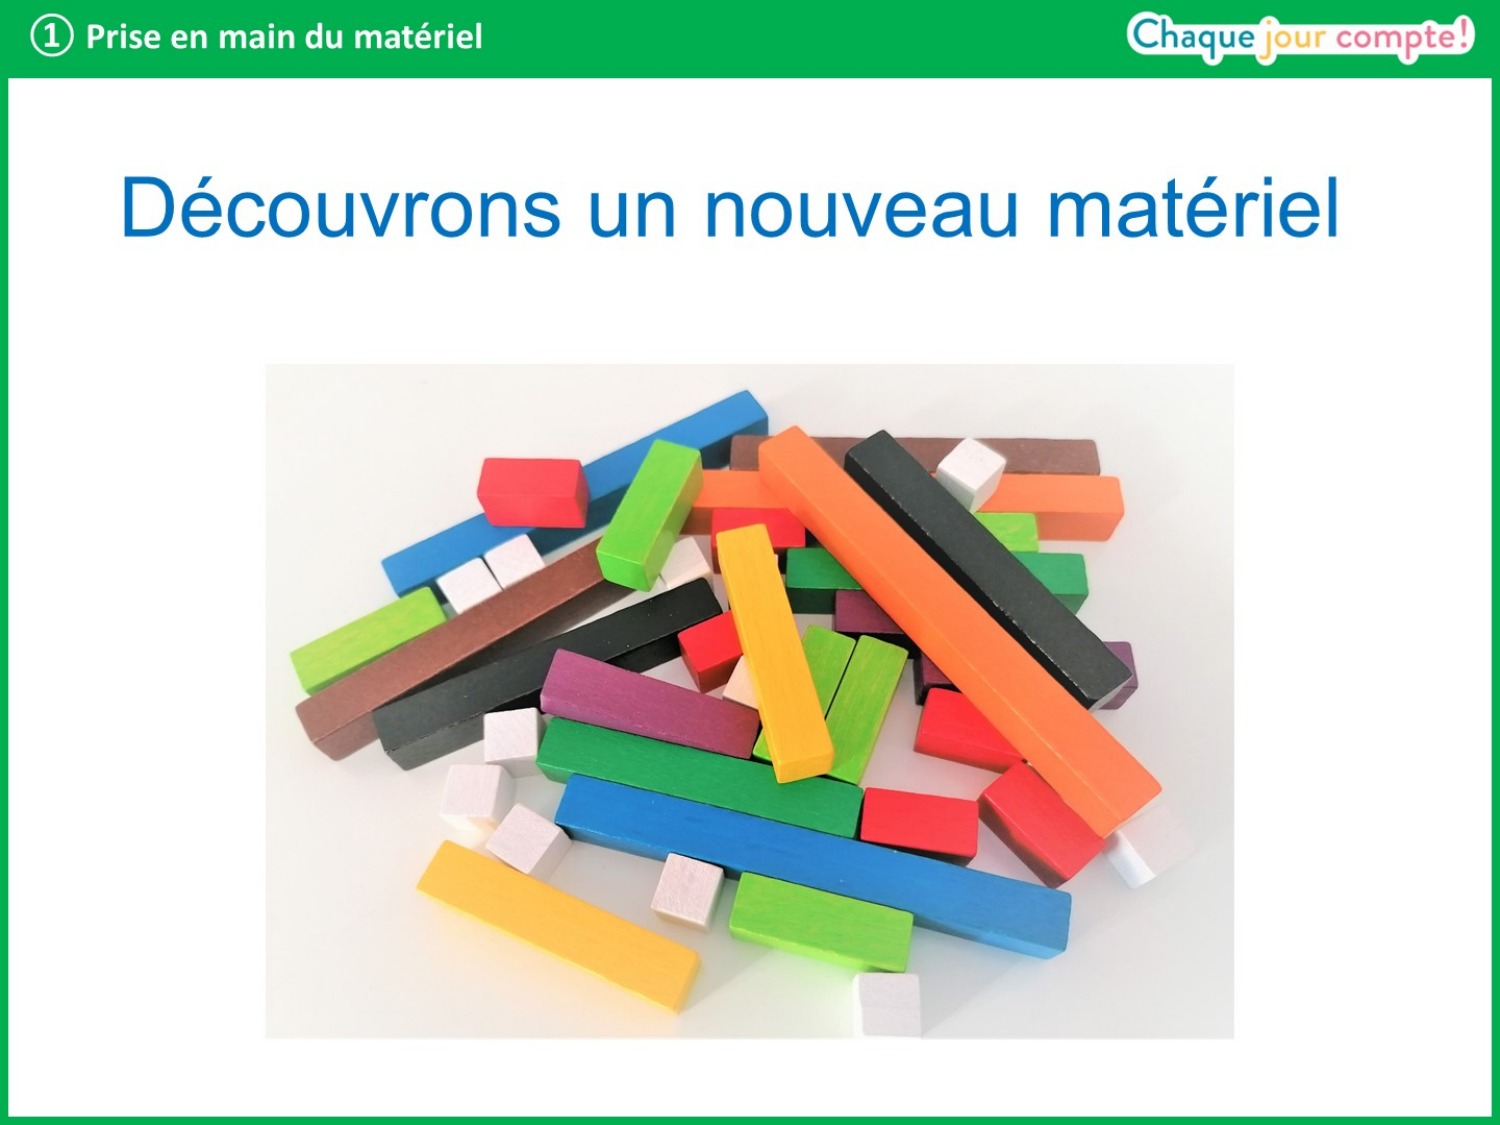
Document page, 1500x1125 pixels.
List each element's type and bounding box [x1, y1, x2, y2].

list [0, 0, 1500, 1125]
